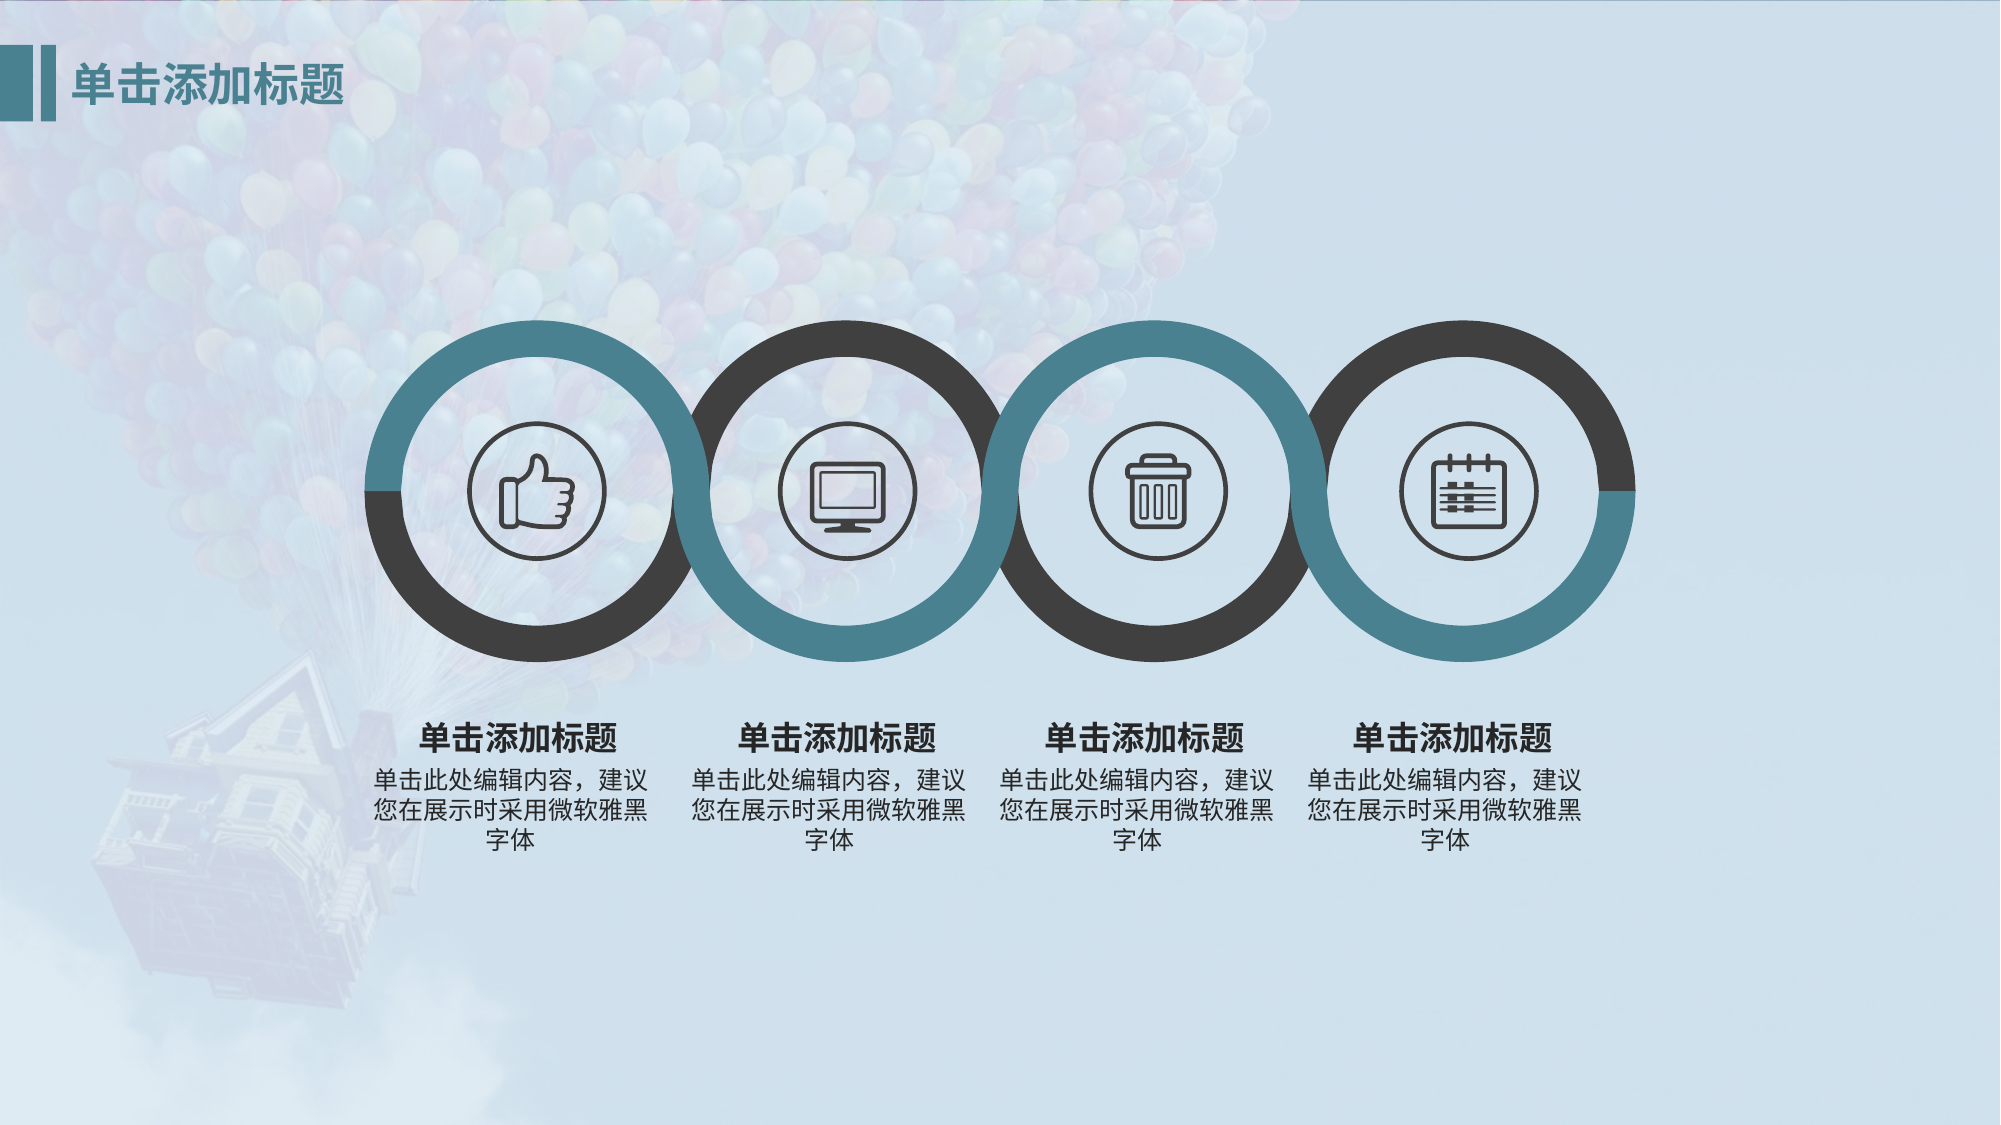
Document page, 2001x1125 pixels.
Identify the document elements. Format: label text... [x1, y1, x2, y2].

text_box [692, 319, 1000, 488]
text_box 单击此处编辑内容，建议您在展示时采用微软雅黑字体 [990, 765, 1298, 854]
text_box [1000, 495, 1309, 664]
text_box [1309, 319, 1637, 491]
text_box 单击此处编辑内容，建议您在展示时采用微软雅黑字体 [682, 765, 990, 854]
text_box [363, 319, 1637, 664]
text_box [1400, 422, 1538, 560]
text_box [779, 422, 917, 560]
text_box 单击添加标题 [1324, 709, 1581, 765]
text_box 单击添加标题 [390, 709, 647, 765]
text_box [1447, 481, 1458, 487]
text_box [1431, 453, 1507, 530]
text_box [1464, 497, 1474, 501]
text_box [1153, 484, 1164, 520]
text_box [1125, 453, 1192, 530]
text_box [1447, 497, 1458, 501]
text_box 单击添加标题 [55, 47, 460, 118]
text_box [1167, 484, 1178, 520]
text_box [809, 461, 886, 533]
text_box [468, 422, 606, 560]
text_box [1464, 481, 1474, 487]
text_box 单击此处编辑内容，建议您在展示时采用微软雅黑字体 [1298, 765, 1607, 854]
text_box 单击此处编辑内容，建议您在展示时采用微软雅黑字体 [364, 765, 673, 854]
text_box 单击添加标题 [708, 709, 966, 765]
text_box 单击添加标题 [1016, 709, 1273, 765]
text_box [819, 471, 876, 509]
text_box [1089, 422, 1227, 560]
text_box [1139, 484, 1149, 520]
text_box [363, 491, 691, 664]
text_box [499, 453, 575, 530]
